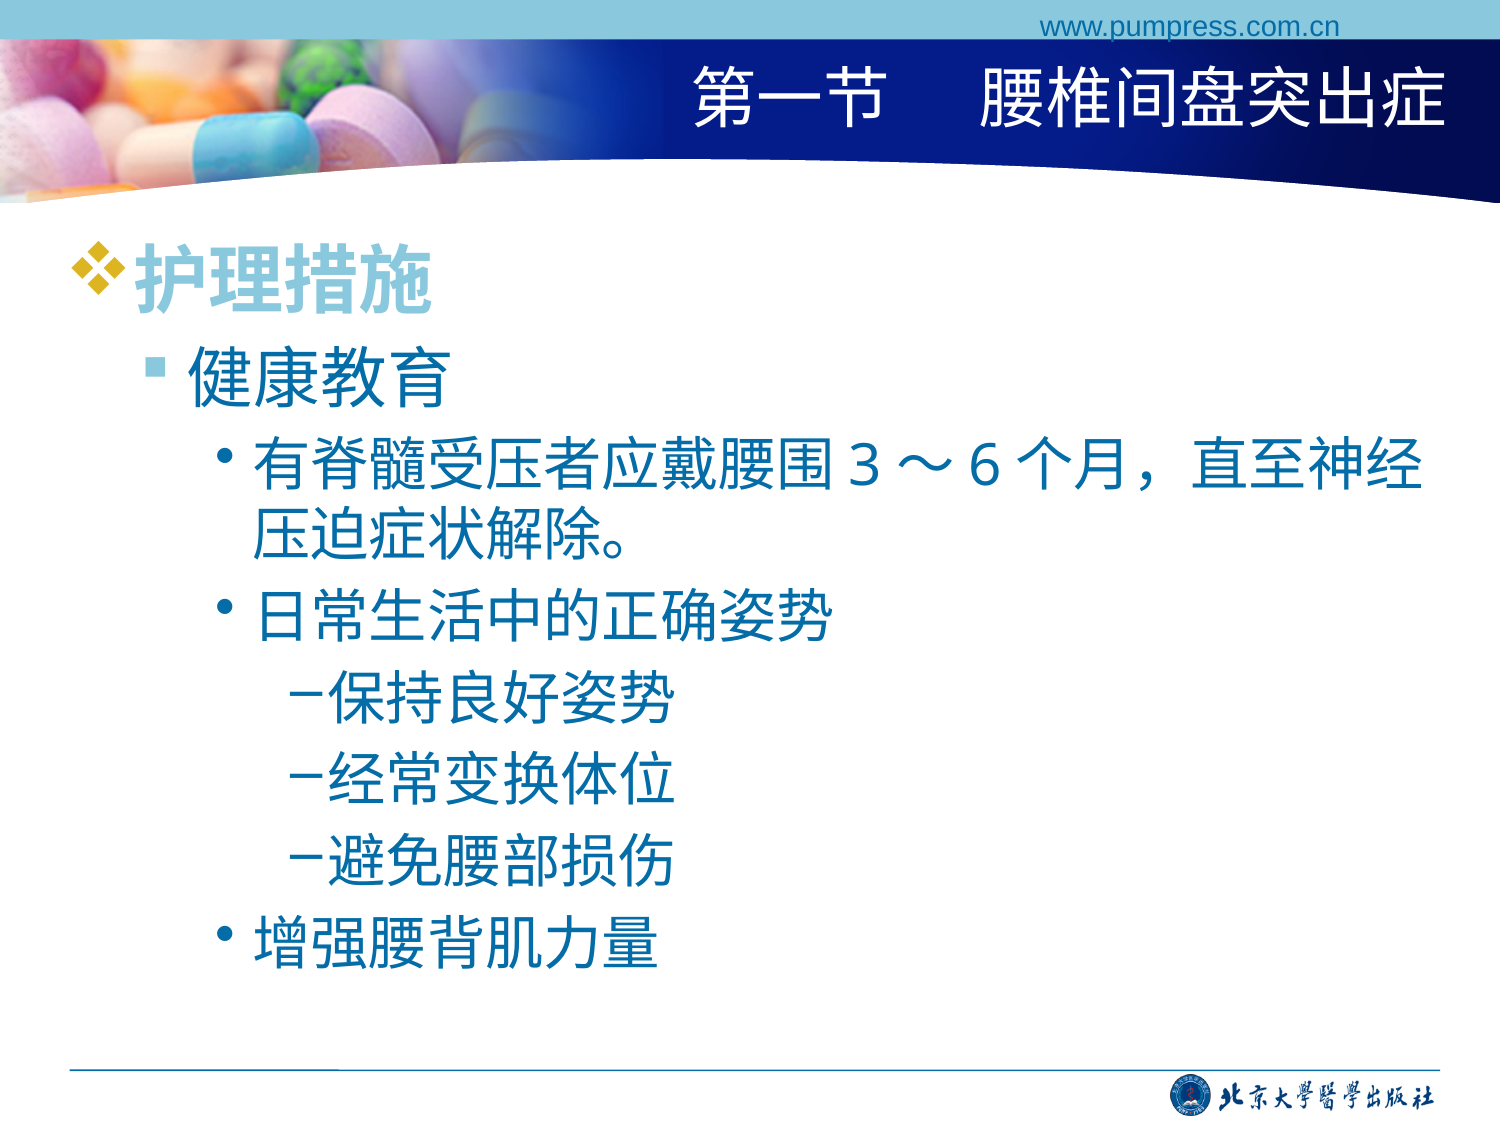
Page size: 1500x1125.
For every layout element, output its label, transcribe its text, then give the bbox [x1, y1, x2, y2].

picture [1170, 1074, 1436, 1118]
picture [0, 40, 1500, 203]
title 第一节 腰椎间盘突出症 [137, 49, 1463, 143]
list 护理措施 健康教育 有脊髓受压者应戴腰围3～6个月，直至神经压迫症状解除。 日常生活中的正确姿势 保持良好姿势 经常变换体位 避免腰部损伤 增强腰背肌力量 [49, 224, 1463, 1026]
slide_number www.pumpress.com.cn [1025, 0, 1463, 38]
